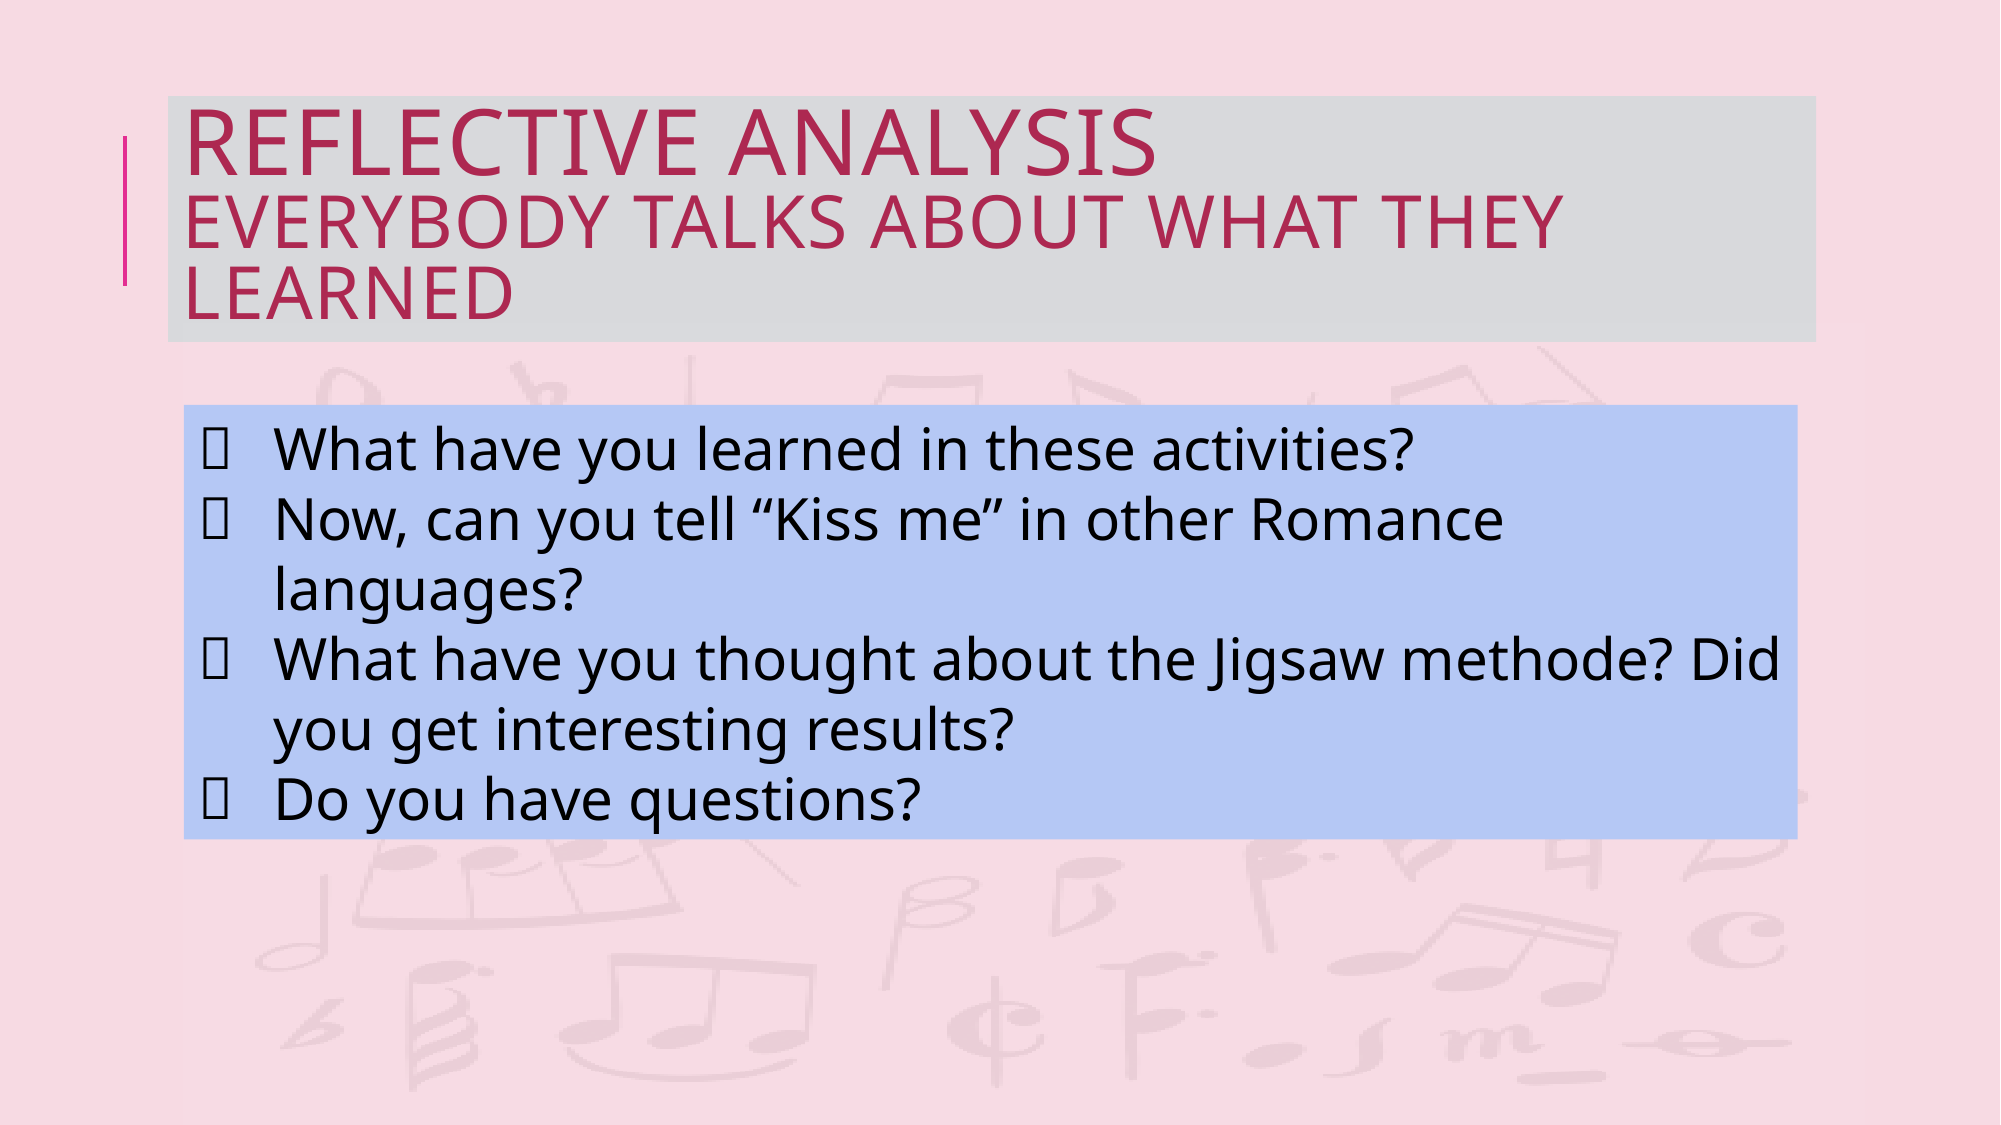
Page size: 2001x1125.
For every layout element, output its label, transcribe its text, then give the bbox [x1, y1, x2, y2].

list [183, 322, 1866, 1125]
title Reflective analysis Everybody talks about what they learned [168, 96, 1817, 342]
